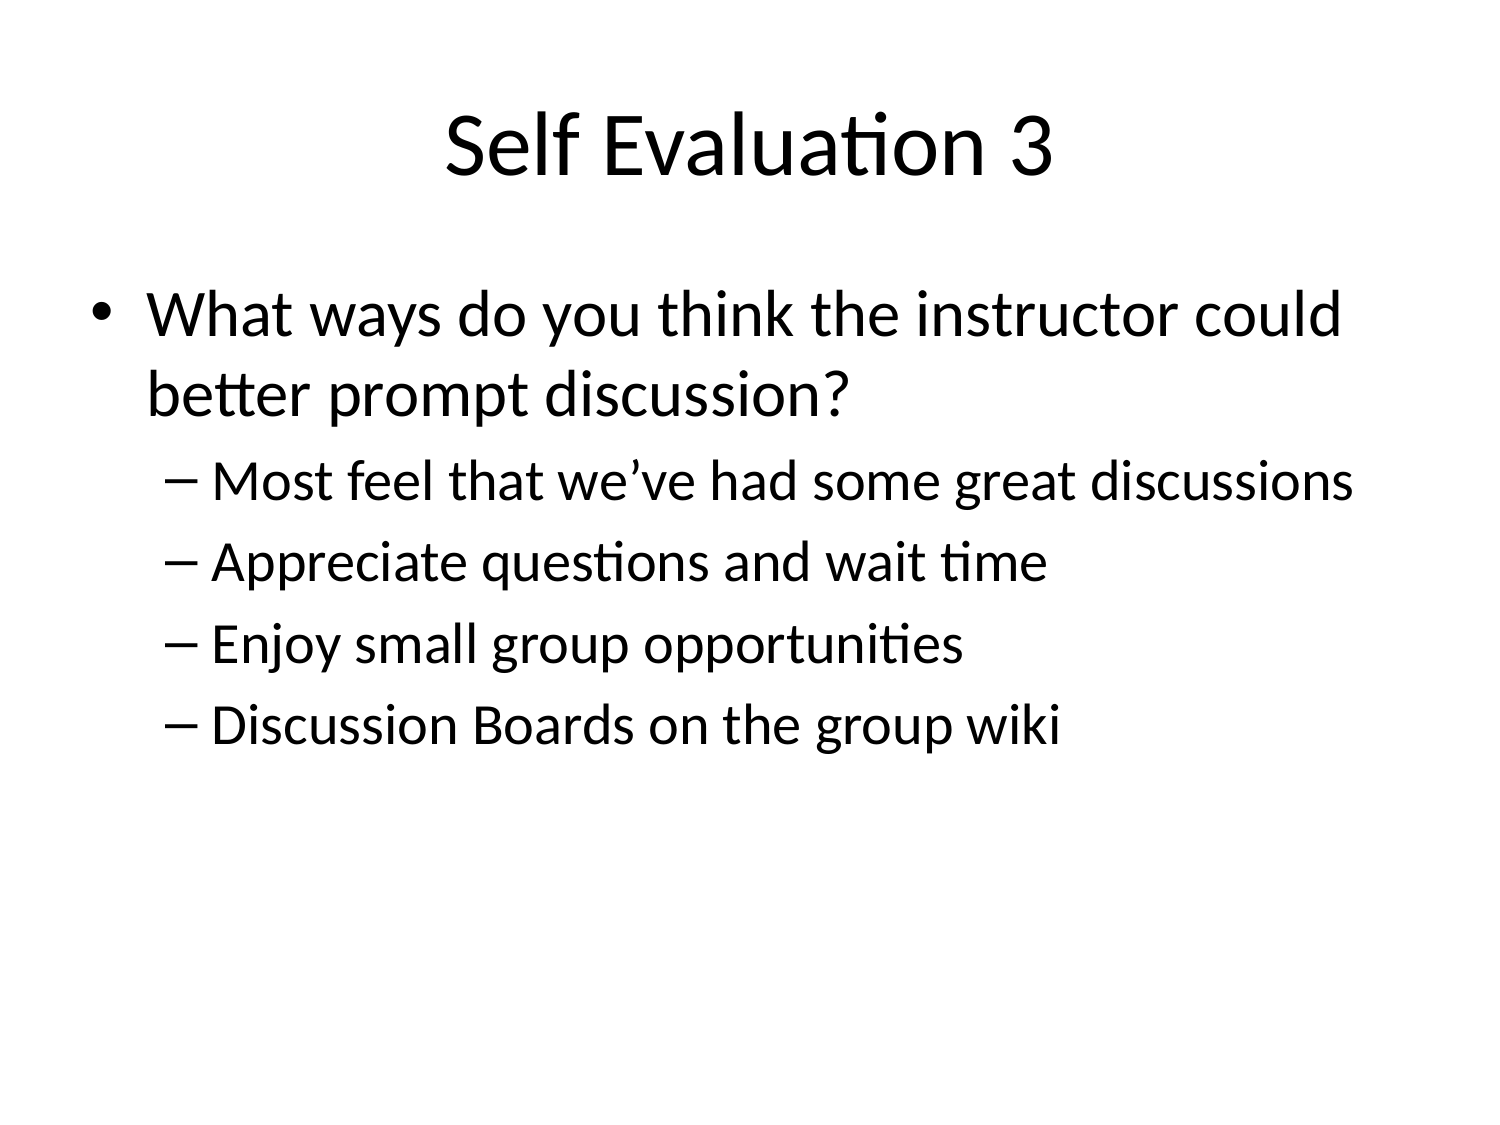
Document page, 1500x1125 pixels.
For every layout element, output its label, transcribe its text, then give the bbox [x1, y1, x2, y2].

title Self Evaluation 3 [75, 45, 1425, 233]
list What ways do you think the instructor could better prompt discussion? Most feel that we’ve had some great discussions Appreciate questions and wait time Enjoy small group opportunities Discussion Boards on the group wiki [75, 262, 1425, 848]
